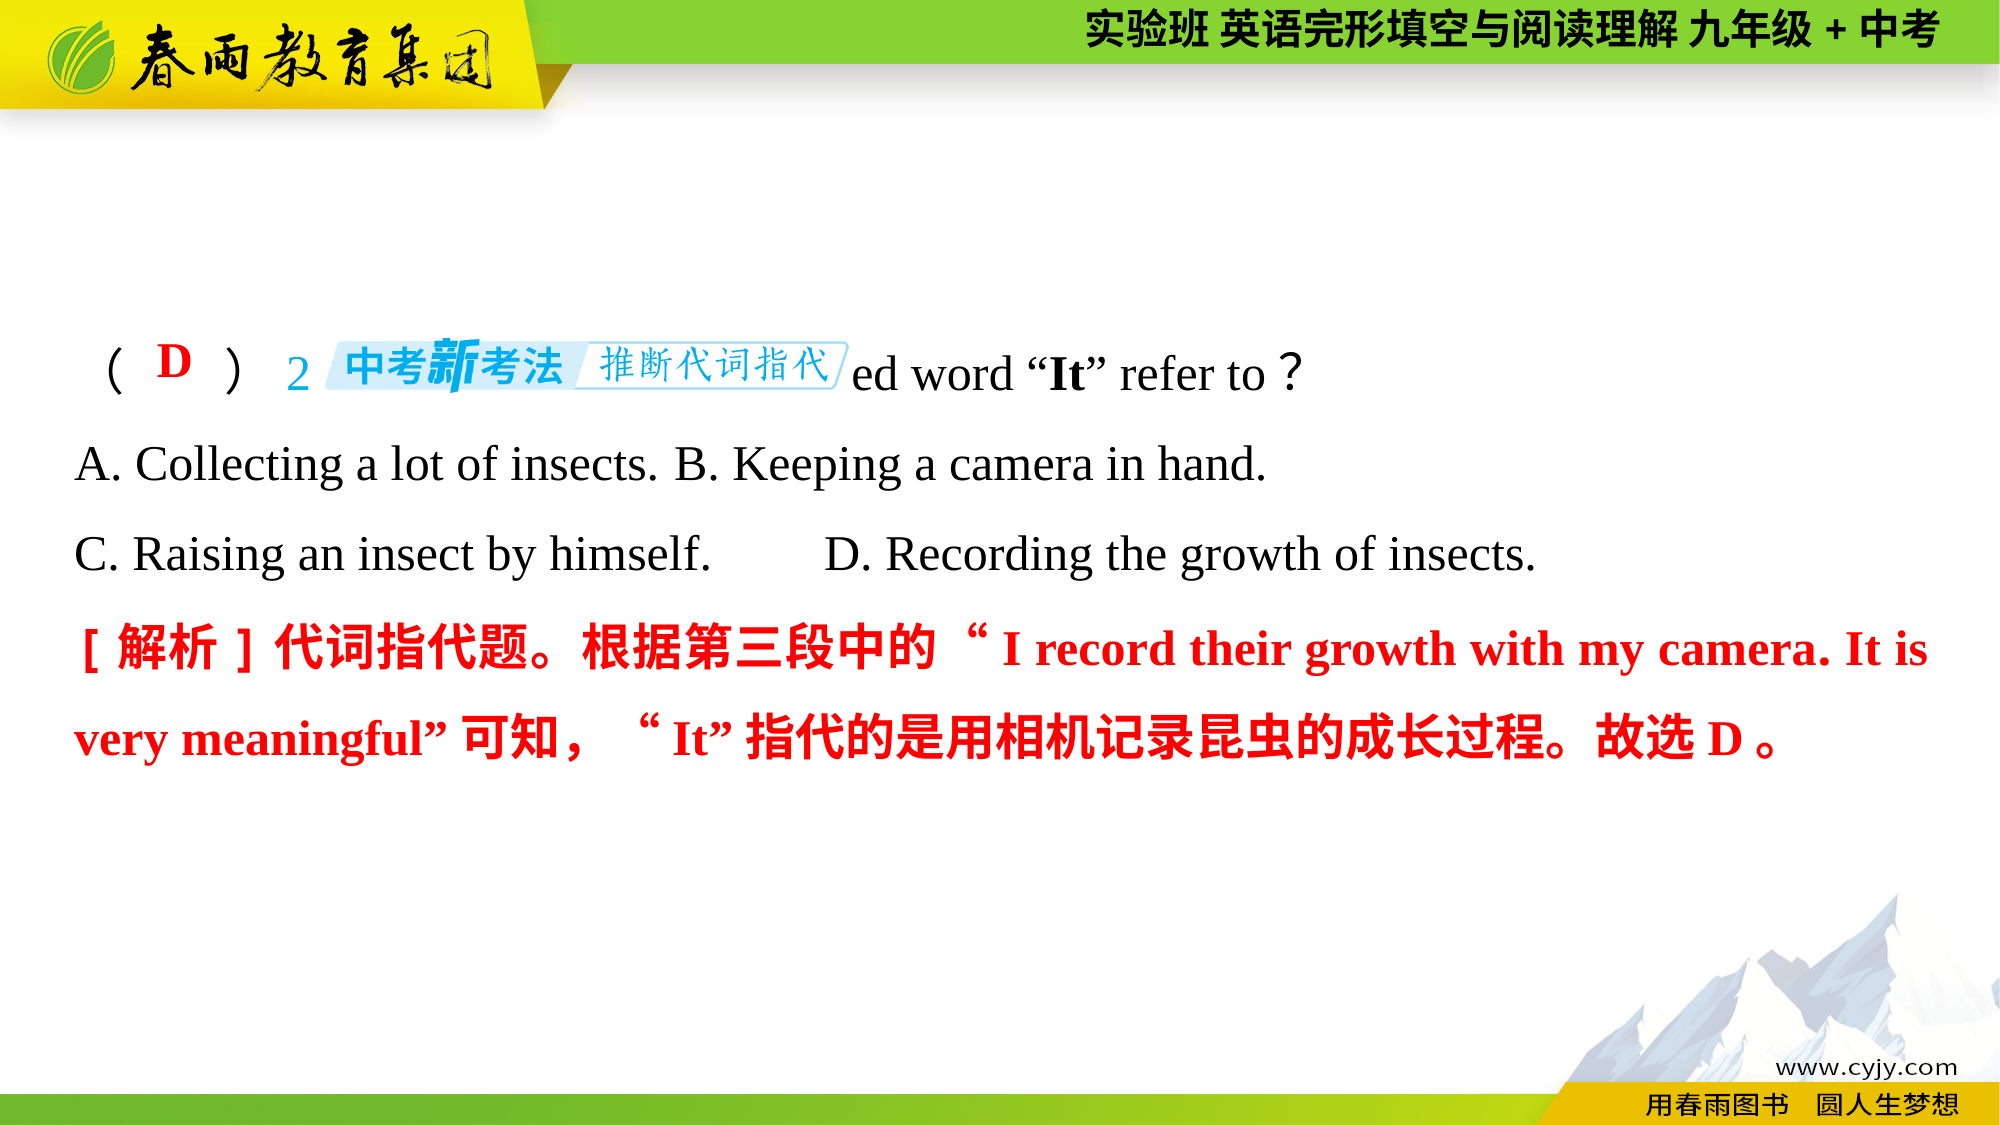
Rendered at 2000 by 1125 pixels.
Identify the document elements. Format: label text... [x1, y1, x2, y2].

text_box [解析]代词指代题。根据第三段中的“I record their growth with my camera. It is very meaningful”可知，“It”指代的是用相机记录昆虫的成长过程。故选D。 [59, 591, 1944, 773]
picture [0, 0, 2000, 1125]
text_box D [141, 319, 208, 395]
list （ ）2. What does the underlined word “It” refer to？ A. Collecting a lot of insects. B. Keeping a camera in hand. C. Raising an insect by himself. D. Recording the growth of insects. [59, 303, 1944, 591]
